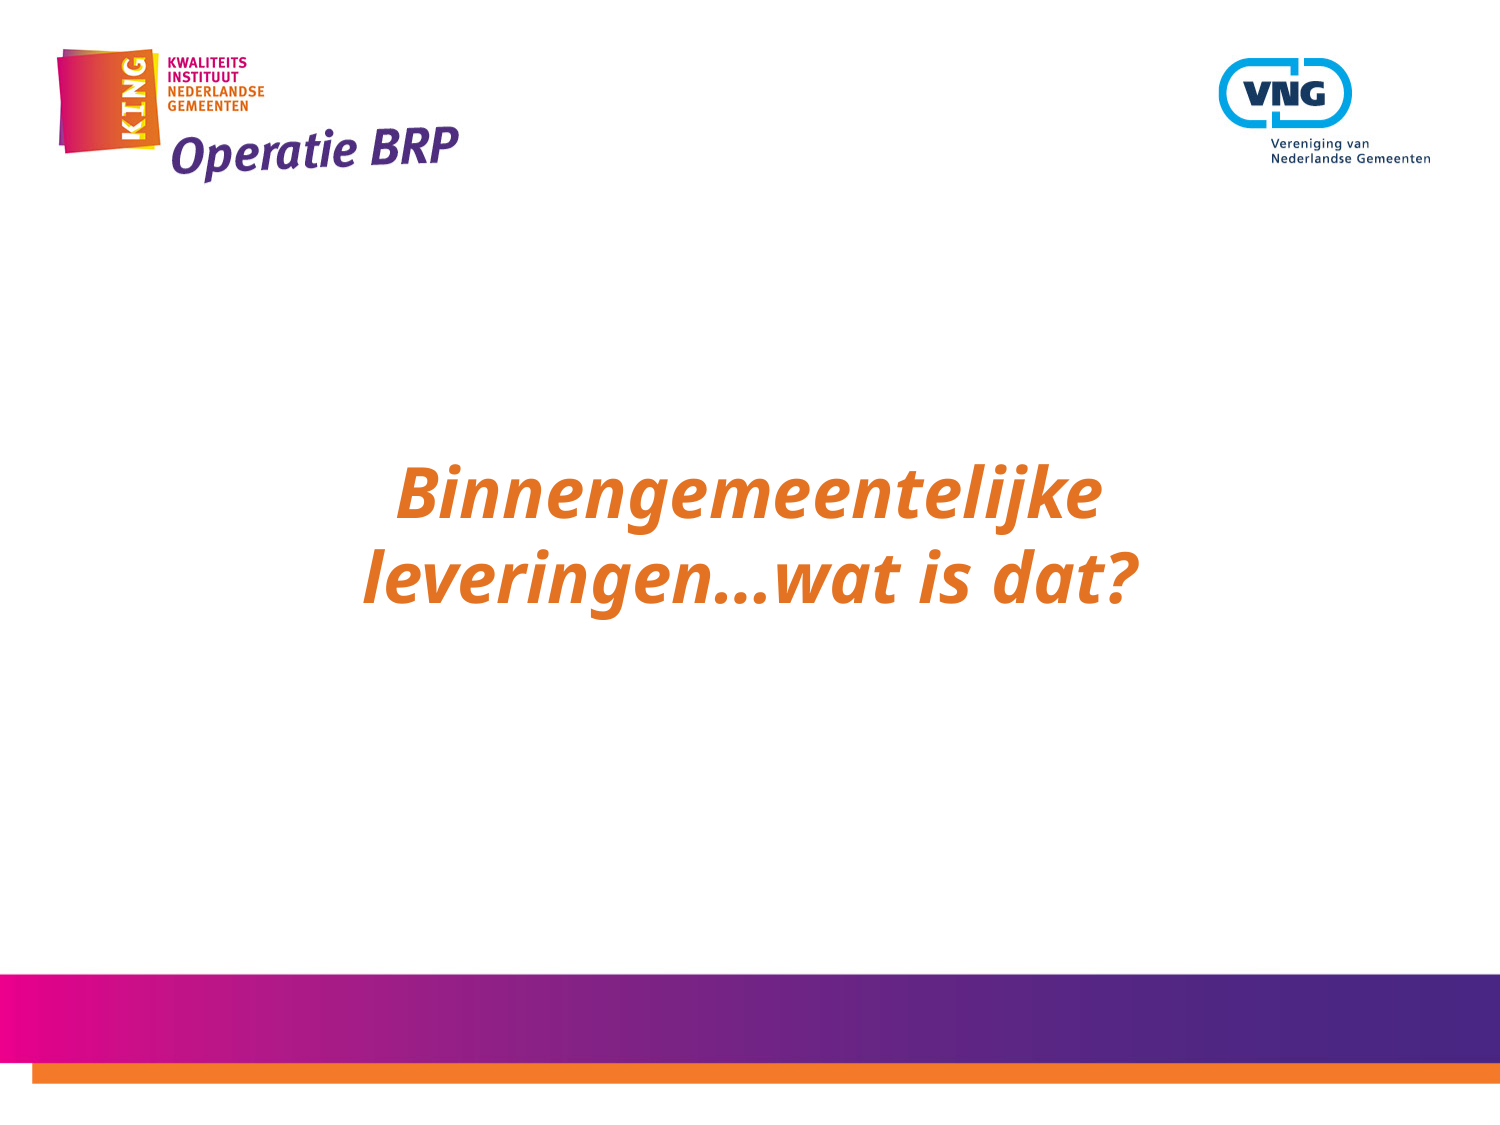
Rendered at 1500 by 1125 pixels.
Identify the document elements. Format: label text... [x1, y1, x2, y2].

picture [0, 628, 1500, 1125]
picture [0, 0, 1500, 439]
title Binnengemeentelijke leveringen…wat is dat? [0, 439, 1500, 628]
